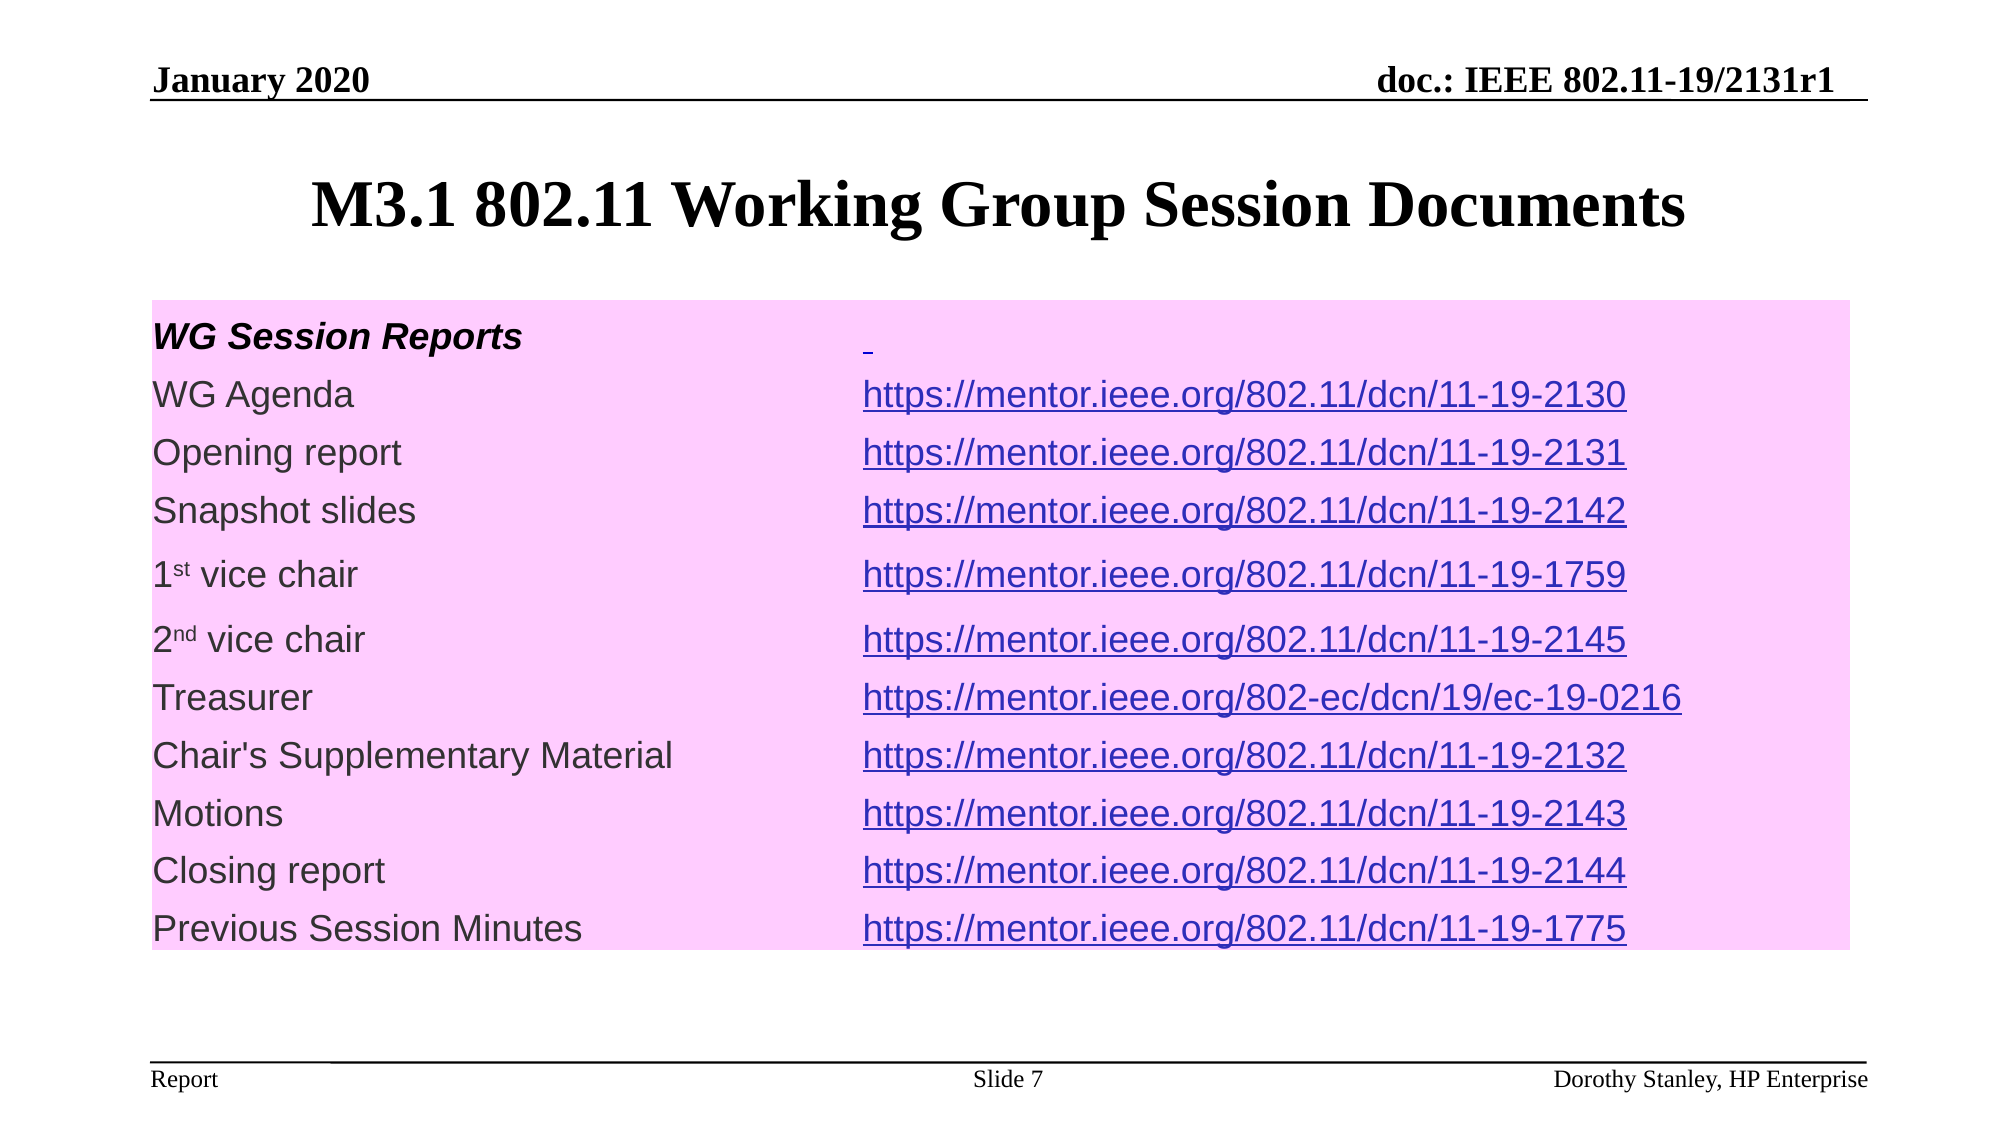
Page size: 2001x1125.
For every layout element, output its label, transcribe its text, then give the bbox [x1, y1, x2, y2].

table_cell Motions [152, 776, 862, 834]
table_cell https://mentor.ieee.org/802.11/dcn/11-19-1759 [862, 531, 1850, 596]
table_cell https://mentor.ieee.org/802.11/dcn/11-19-2142 [862, 473, 1850, 531]
table_cell https://mentor.ieee.org/802.11/dcn/11-19-2130 [862, 358, 1850, 416]
table_cell 2nd vice chair [152, 596, 862, 660]
table_cell Opening report [152, 416, 862, 473]
table_cell https://mentor.ieee.org/802.11/dcn/11-19-2143 [862, 776, 1850, 834]
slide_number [152, 54, 406, 101]
table_cell https://mentor.ieee.org/802.11/dcn/11-19-2131 [862, 416, 1850, 473]
table_cell Previous Session Minutes [152, 892, 862, 950]
table_cell https://mentor.ieee.org/802-ec/dcn/19/ec-19-0216 [862, 660, 1850, 718]
title M3.1 802.11 Working Group Session Documents [150, 112, 1850, 288]
table_cell Snapshot slides [152, 473, 862, 531]
slide_number Slide 7 [964, 1061, 1053, 1093]
table_cell https://mentor.ieee.org/802.11/dcn/11-19-2144 [862, 834, 1850, 892]
footer Dorothy Stanley, HP Enterprise [1512, 1061, 1869, 1093]
table_cell https://mentor.ieee.org/802.11/dcn/11-19-2132 [862, 718, 1850, 776]
table_header WG Session Reports [152, 300, 862, 358]
table_cell https://mentor.ieee.org/802.11/dcn/11-19-1775 [862, 892, 1850, 950]
table_cell https://mentor.ieee.org/802.11/dcn/11-19-2145 [862, 596, 1850, 660]
table_cell Treasurer [152, 660, 862, 718]
table_cell Closing report [152, 834, 862, 892]
table_cell WG Agenda [152, 358, 862, 416]
table_header [862, 300, 1850, 358]
table_cell 1st vice chair [152, 531, 862, 596]
table_cell Chair's Supplementary Material [152, 718, 862, 776]
